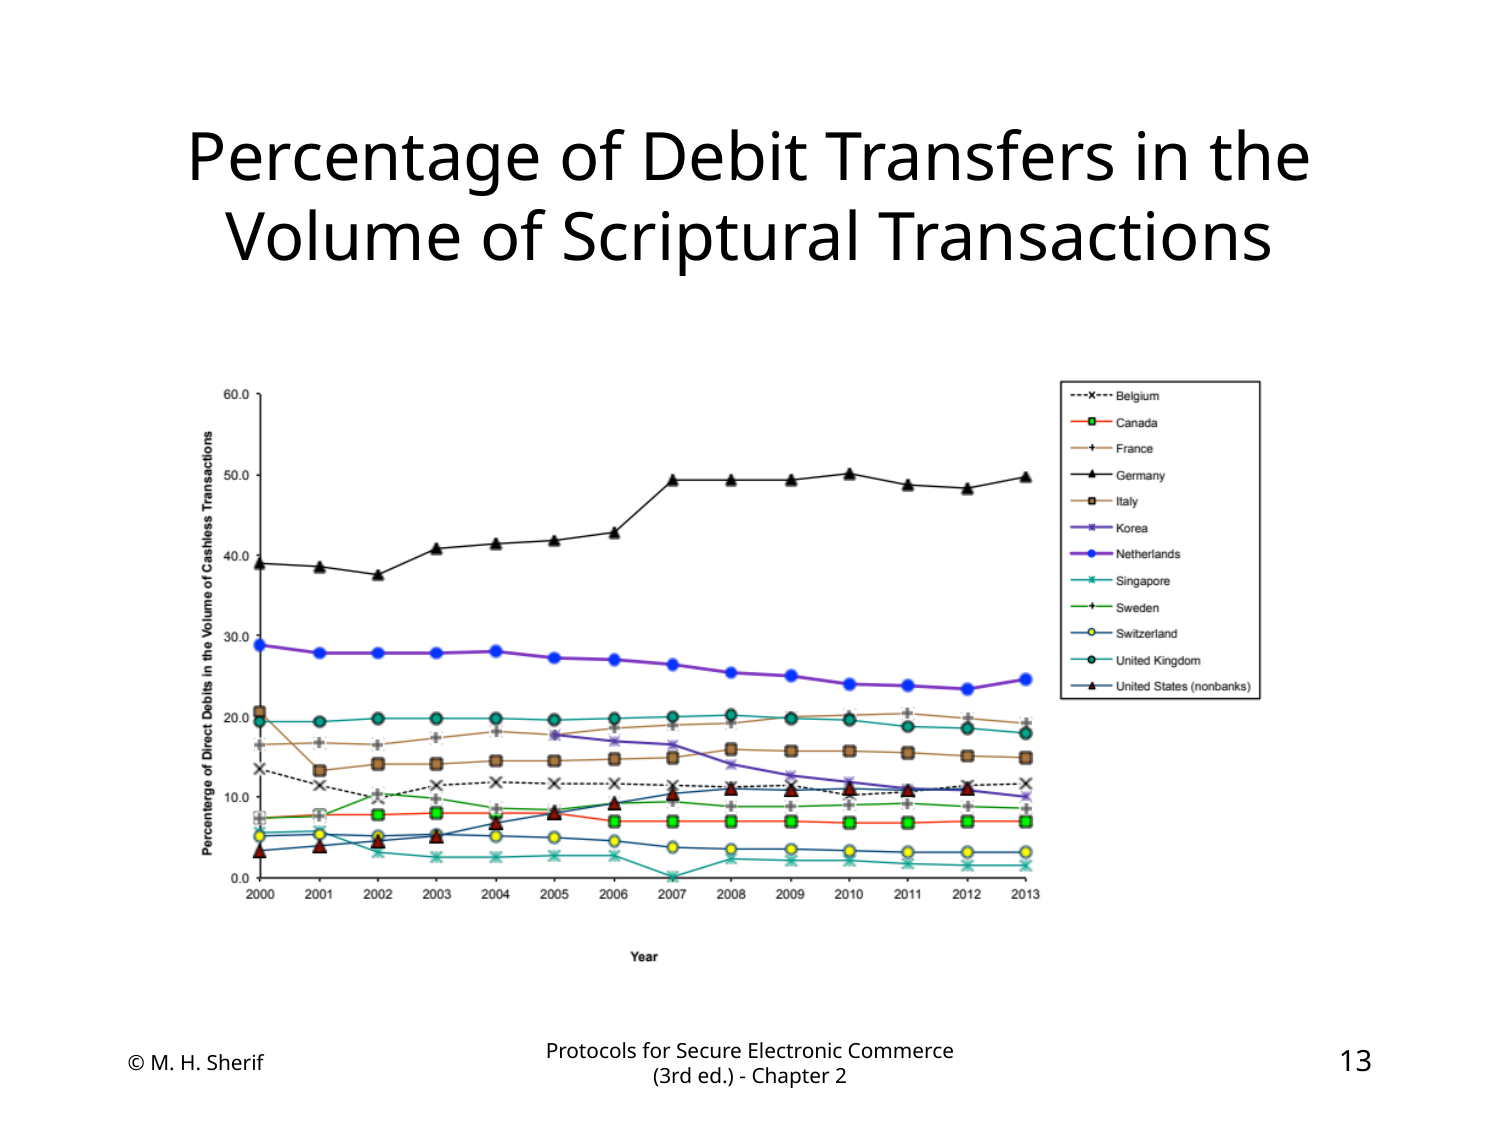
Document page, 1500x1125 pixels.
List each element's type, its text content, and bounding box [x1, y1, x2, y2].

footer Protocols for Secure Electronic Commerce (3rd ed.) - Chapter 2 [512, 1025, 988, 1100]
picture [174, 312, 1267, 985]
slide_number 13 [1074, 1025, 1388, 1100]
slide_number © M. H. Sherif [112, 1025, 425, 1100]
title Percentage of Debit Transfers in the Volume of Scriptural Transactions [112, 99, 1388, 288]
